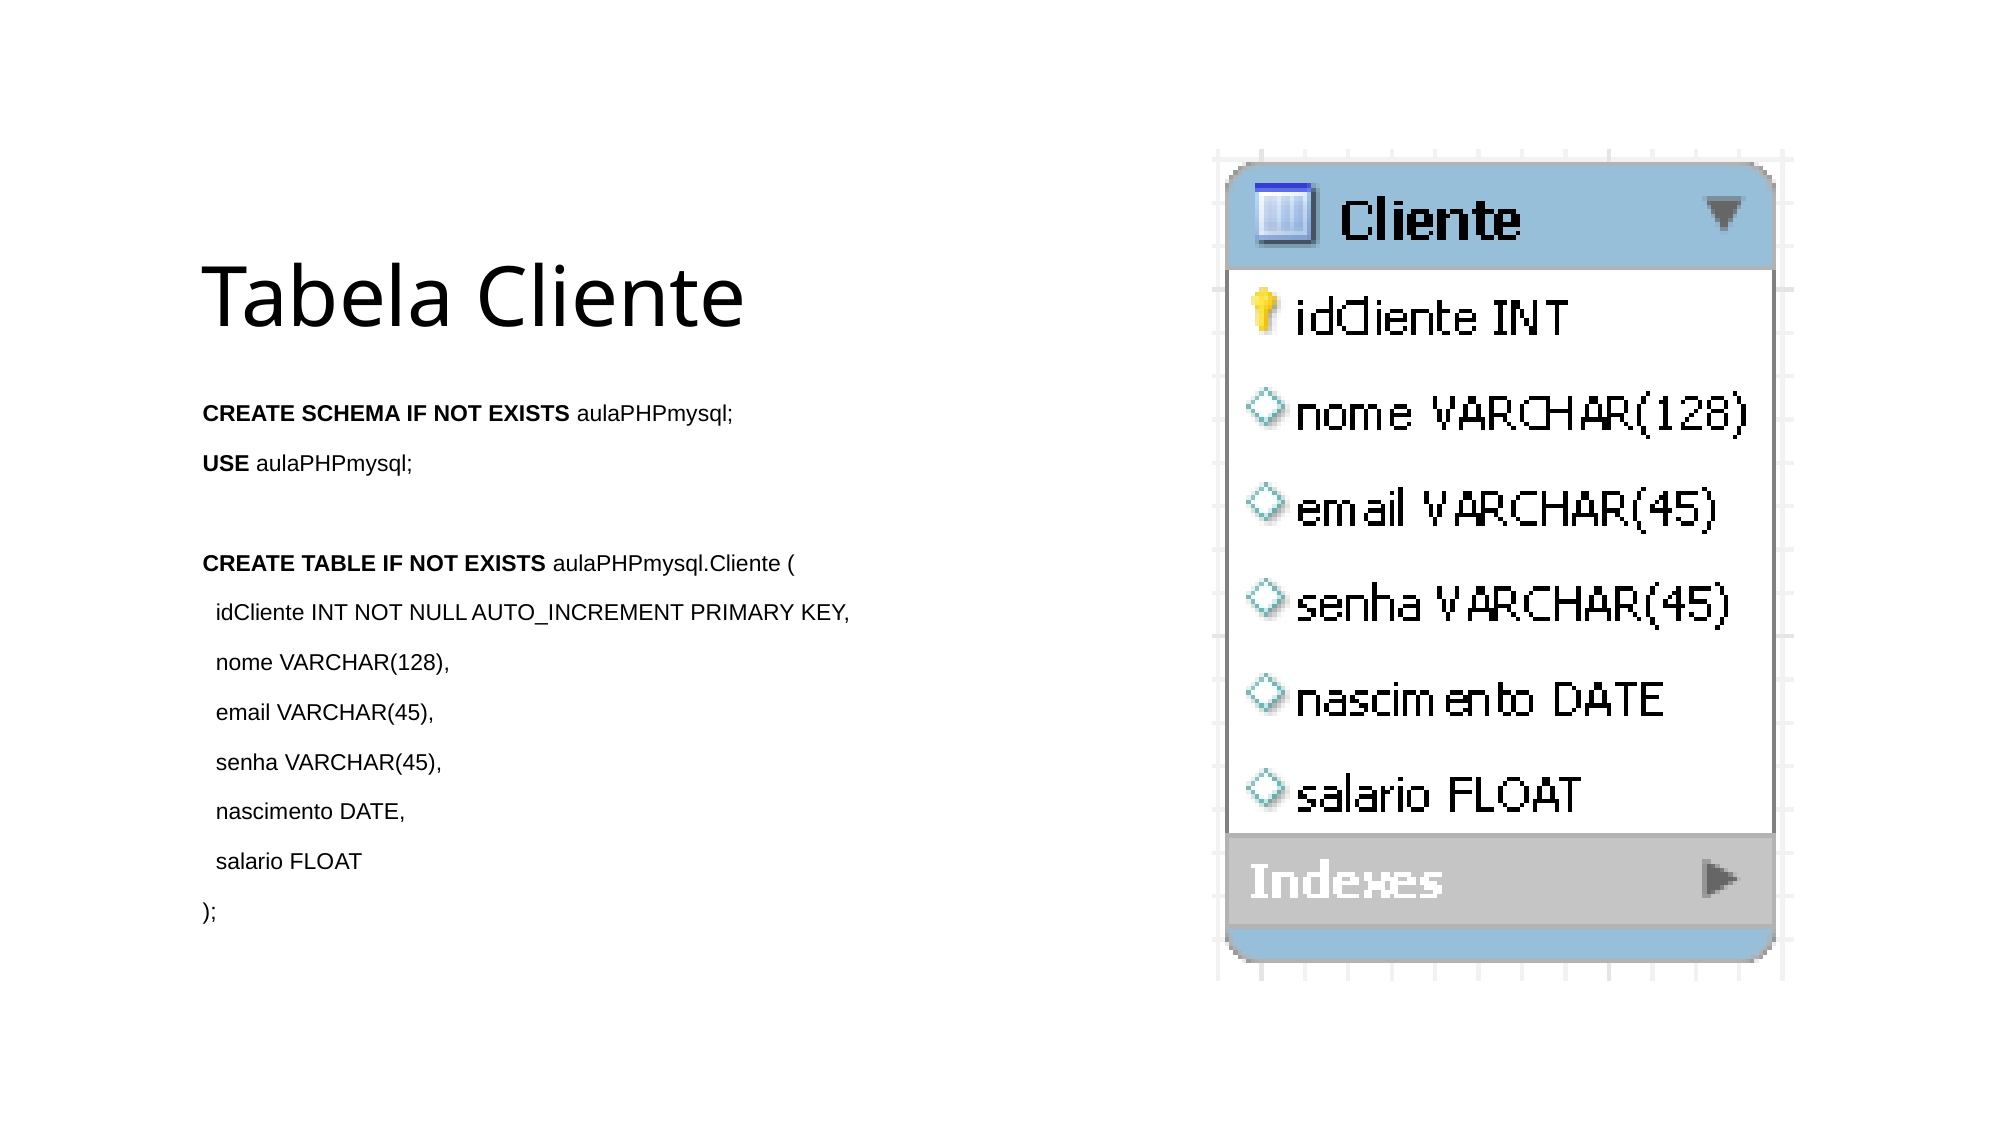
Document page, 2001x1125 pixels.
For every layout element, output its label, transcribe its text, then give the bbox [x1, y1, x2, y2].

list CREATE SCHEMA IF NOT EXISTS aulaPHPmysql; USE aulaPHPmysql; CREATE TABLE IF NOT EXISTS aulaPHPmysql.Cliente ( idCliente INT NOT NULL AUTO_INCREMENT PRIMARY KEY, nome VARCHAR(128), email VARCHAR(45), senha VARCHAR(45), nascimento DATE, salario FLOAT ); [187, 394, 1060, 975]
title Tabela Cliente [186, 82, 1060, 352]
picture [1212, 149, 1794, 981]
